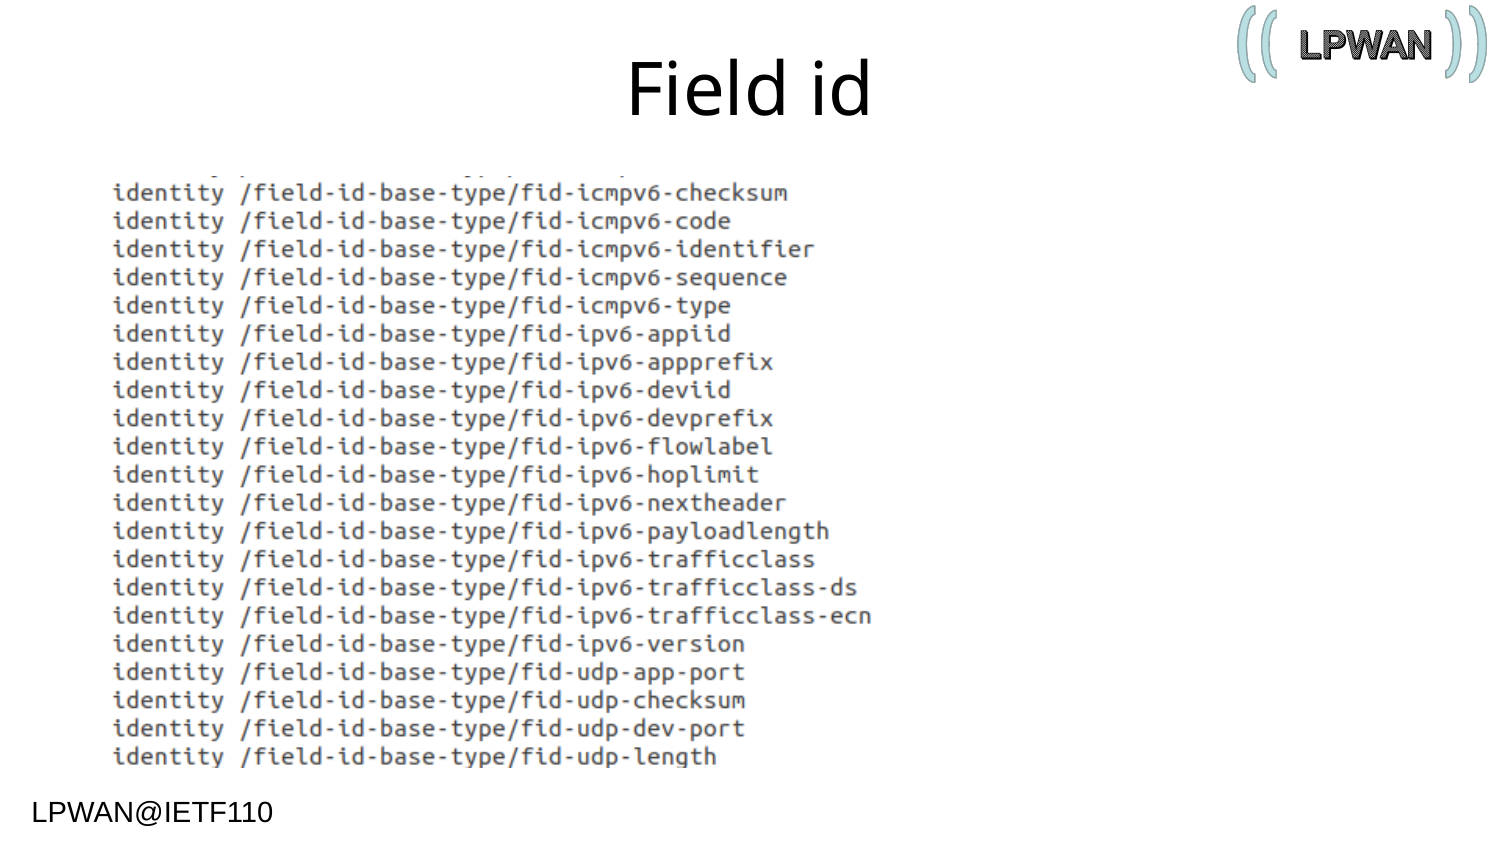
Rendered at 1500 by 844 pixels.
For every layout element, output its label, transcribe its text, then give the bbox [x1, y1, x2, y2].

picture [102, 176, 918, 768]
picture [1237, 5, 1487, 83]
title Field id [75, 33, 1425, 139]
